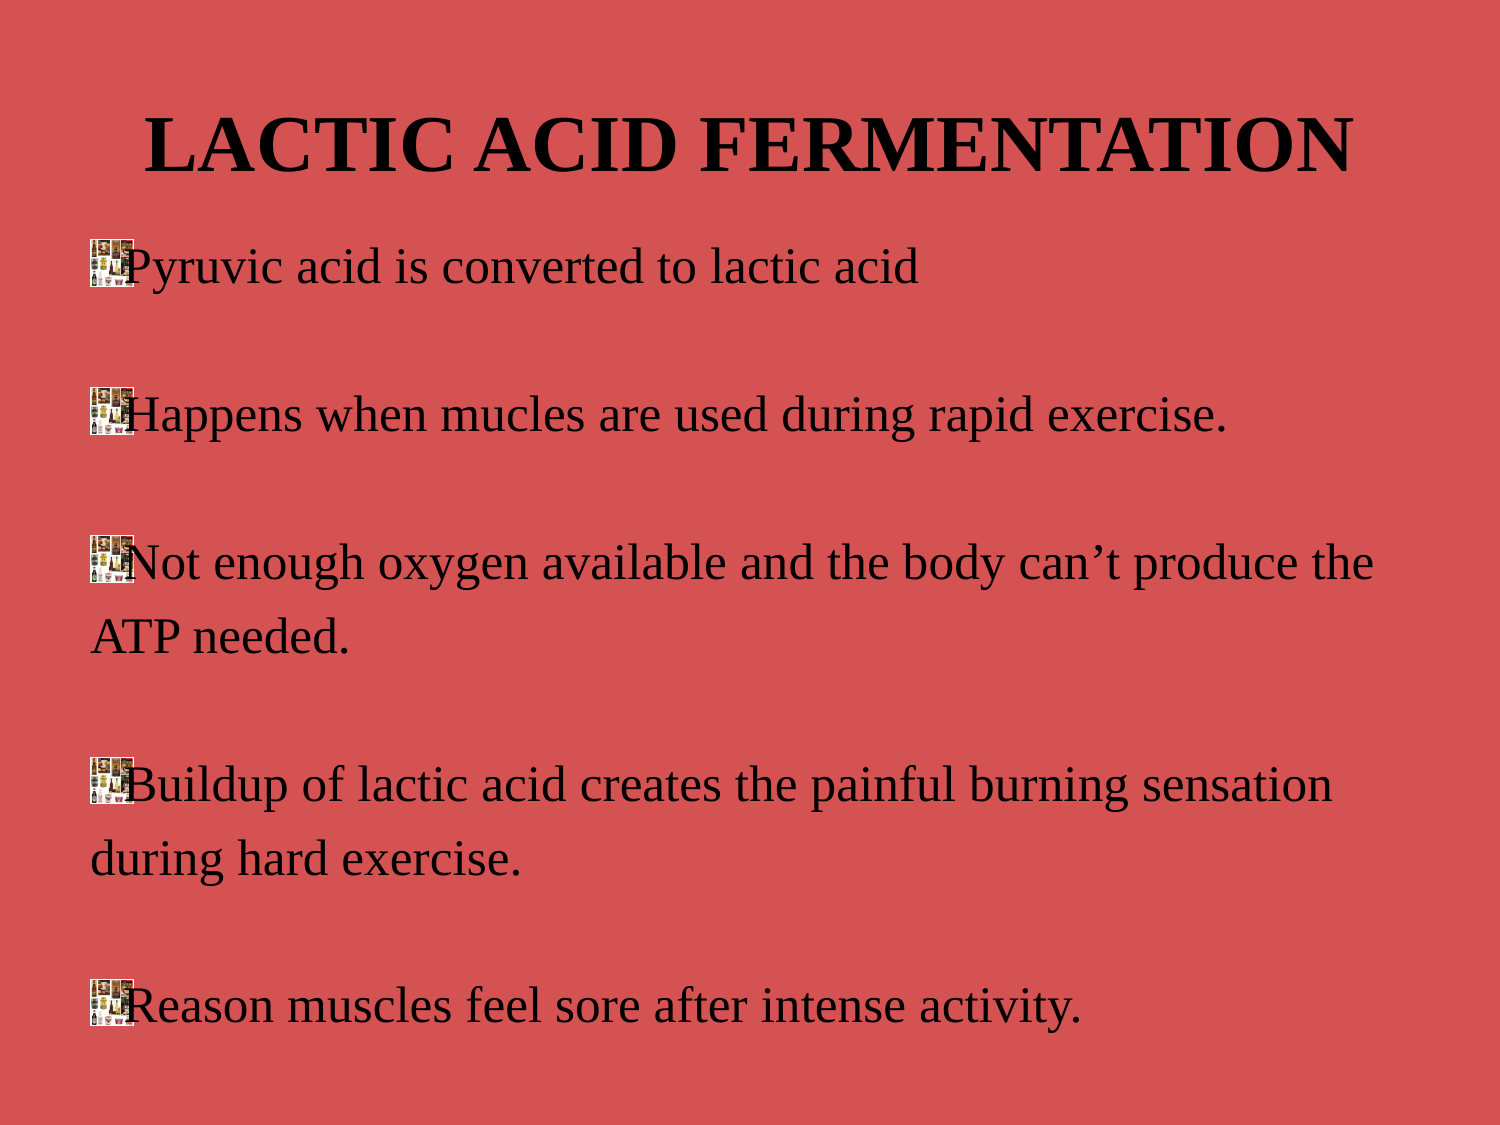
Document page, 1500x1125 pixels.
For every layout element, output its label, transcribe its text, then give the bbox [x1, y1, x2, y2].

picture [90, 757, 137, 804]
picture [90, 535, 137, 583]
picture [90, 979, 137, 1026]
list Pyruvic acid is converted to lactic acid Happens when mucles are used during rapid exercise. Not enough oxygen available and the body can’t produce the ATP needed. Buildup of lactic acid creates the painful burning sensation during hard exercise. Reason muscles feel sore after intense activity. [75, 212, 1425, 1050]
picture [90, 239, 137, 287]
picture [90, 387, 137, 435]
title LACTIC ACID FERMENTATION [75, 45, 1425, 212]
